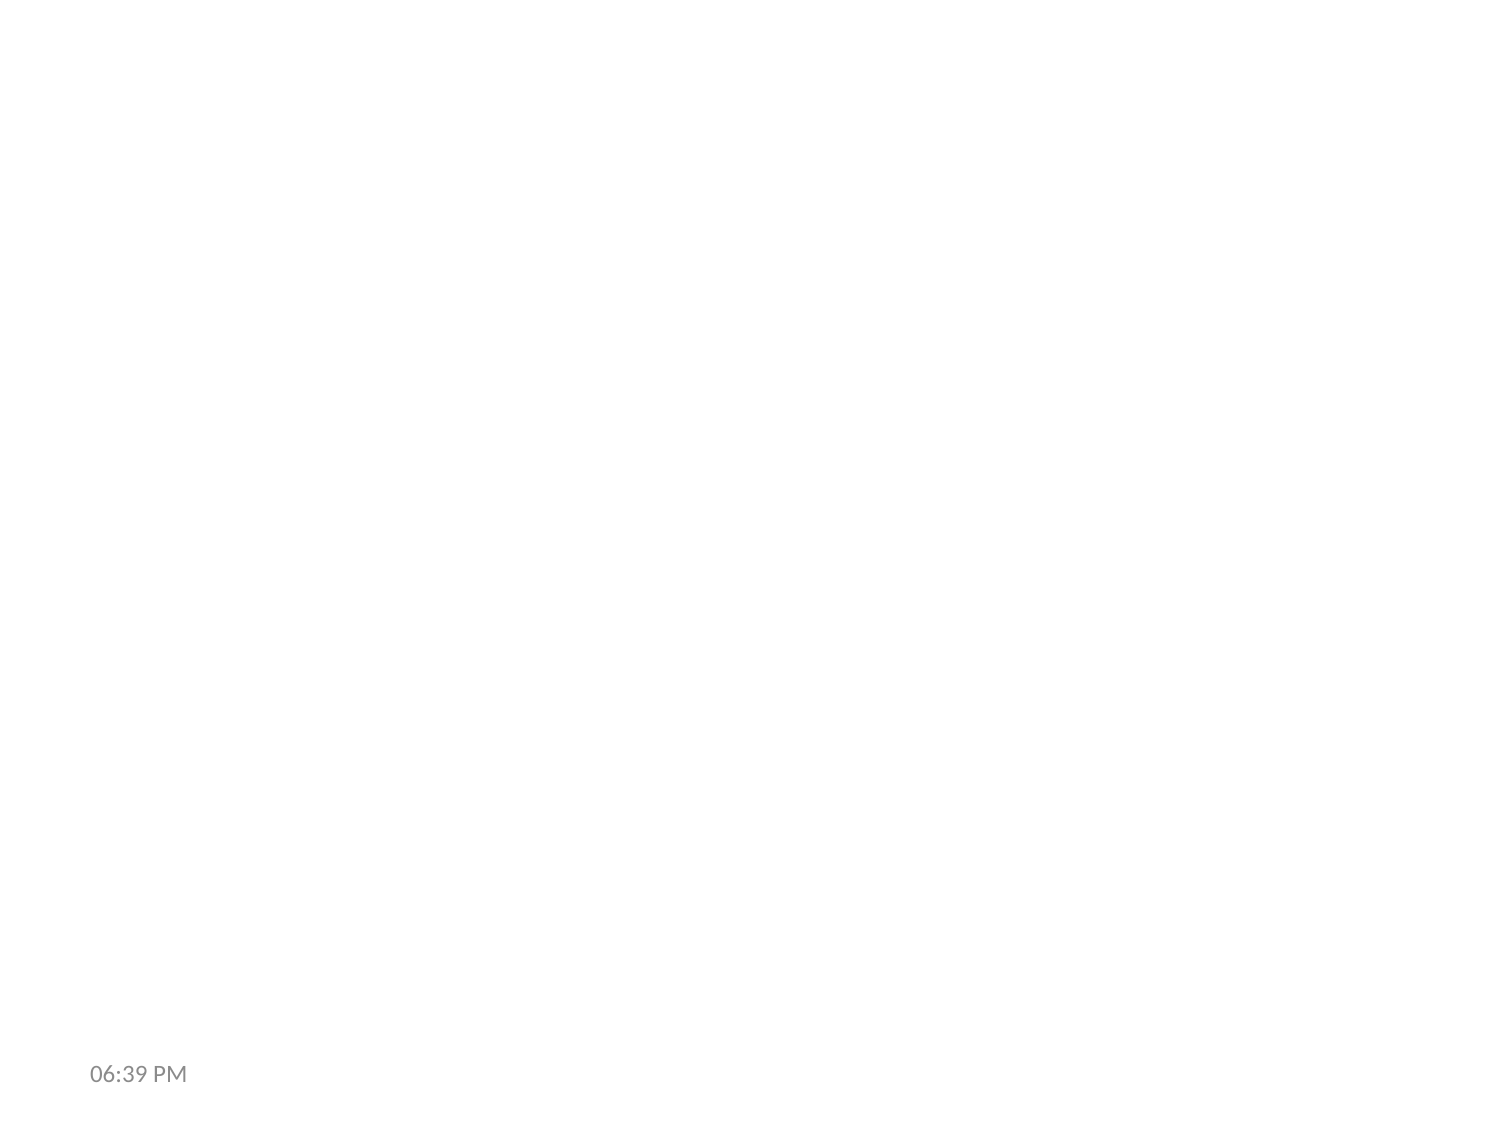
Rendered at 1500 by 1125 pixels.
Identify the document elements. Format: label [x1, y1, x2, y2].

slide_number [75, 1042, 425, 1103]
